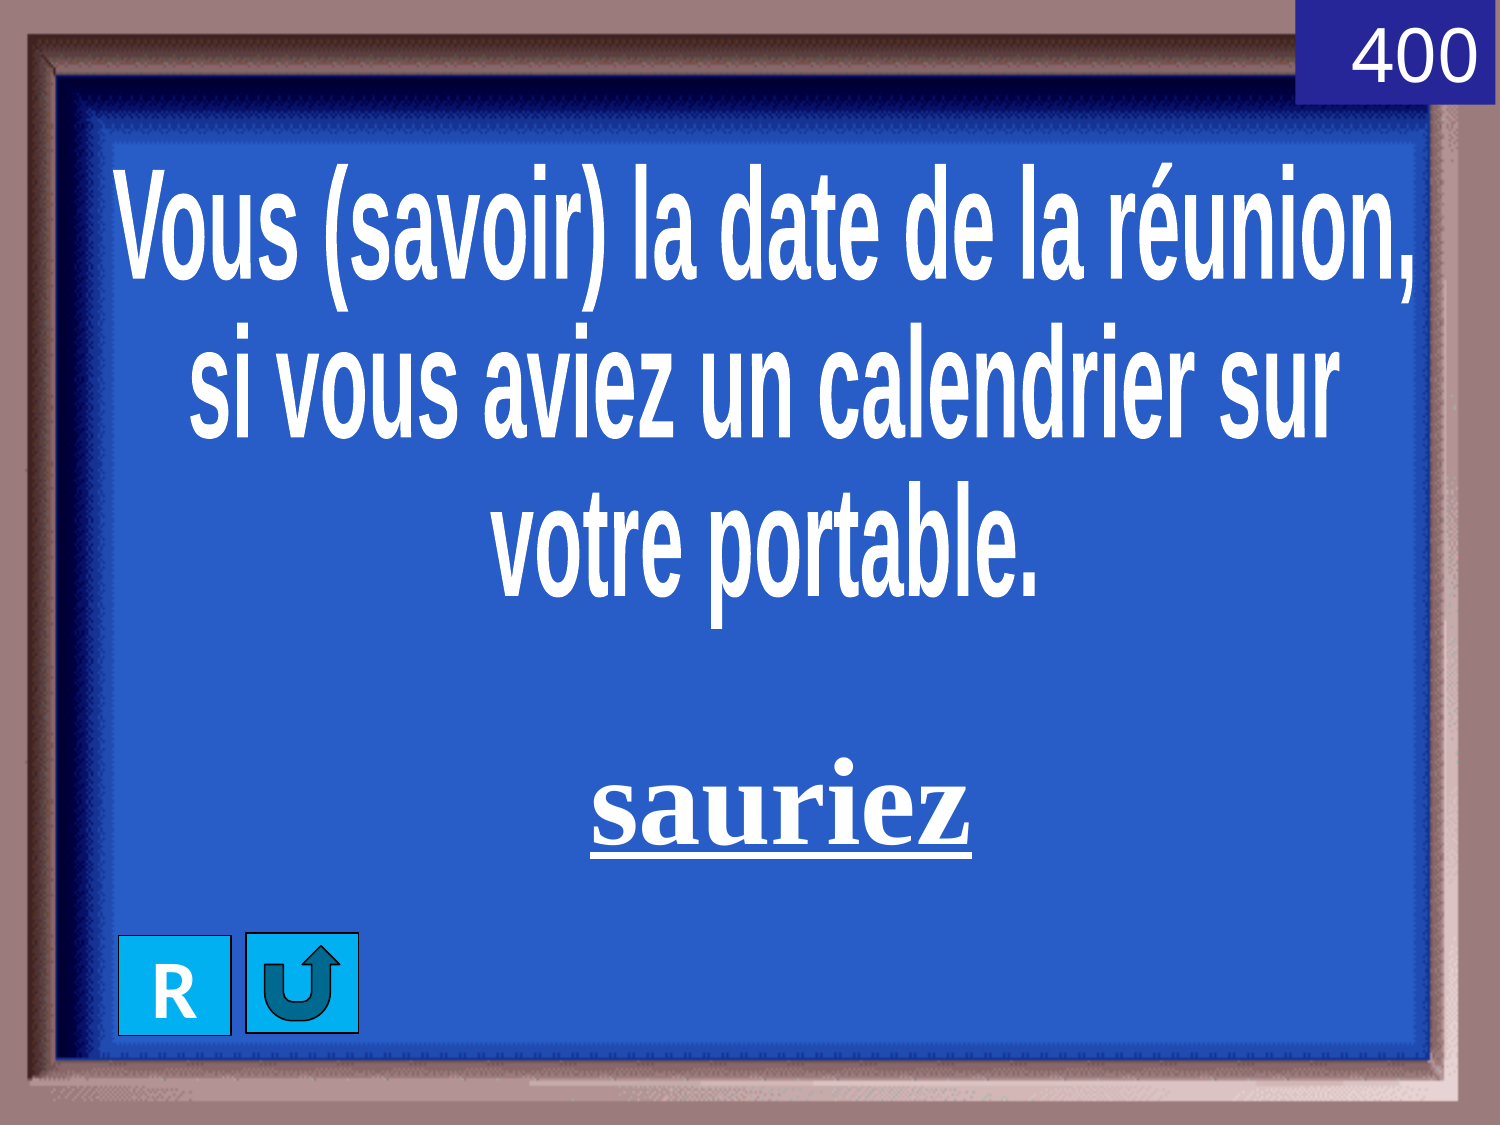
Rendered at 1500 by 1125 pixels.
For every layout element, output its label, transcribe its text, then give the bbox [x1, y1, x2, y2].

text_box 400 [1295, 0, 1496, 105]
text_box R [118, 935, 232, 1036]
picture [0, 0, 1500, 1125]
text_box sauriez [125, 712, 1438, 878]
text_box [245, 933, 359, 1034]
